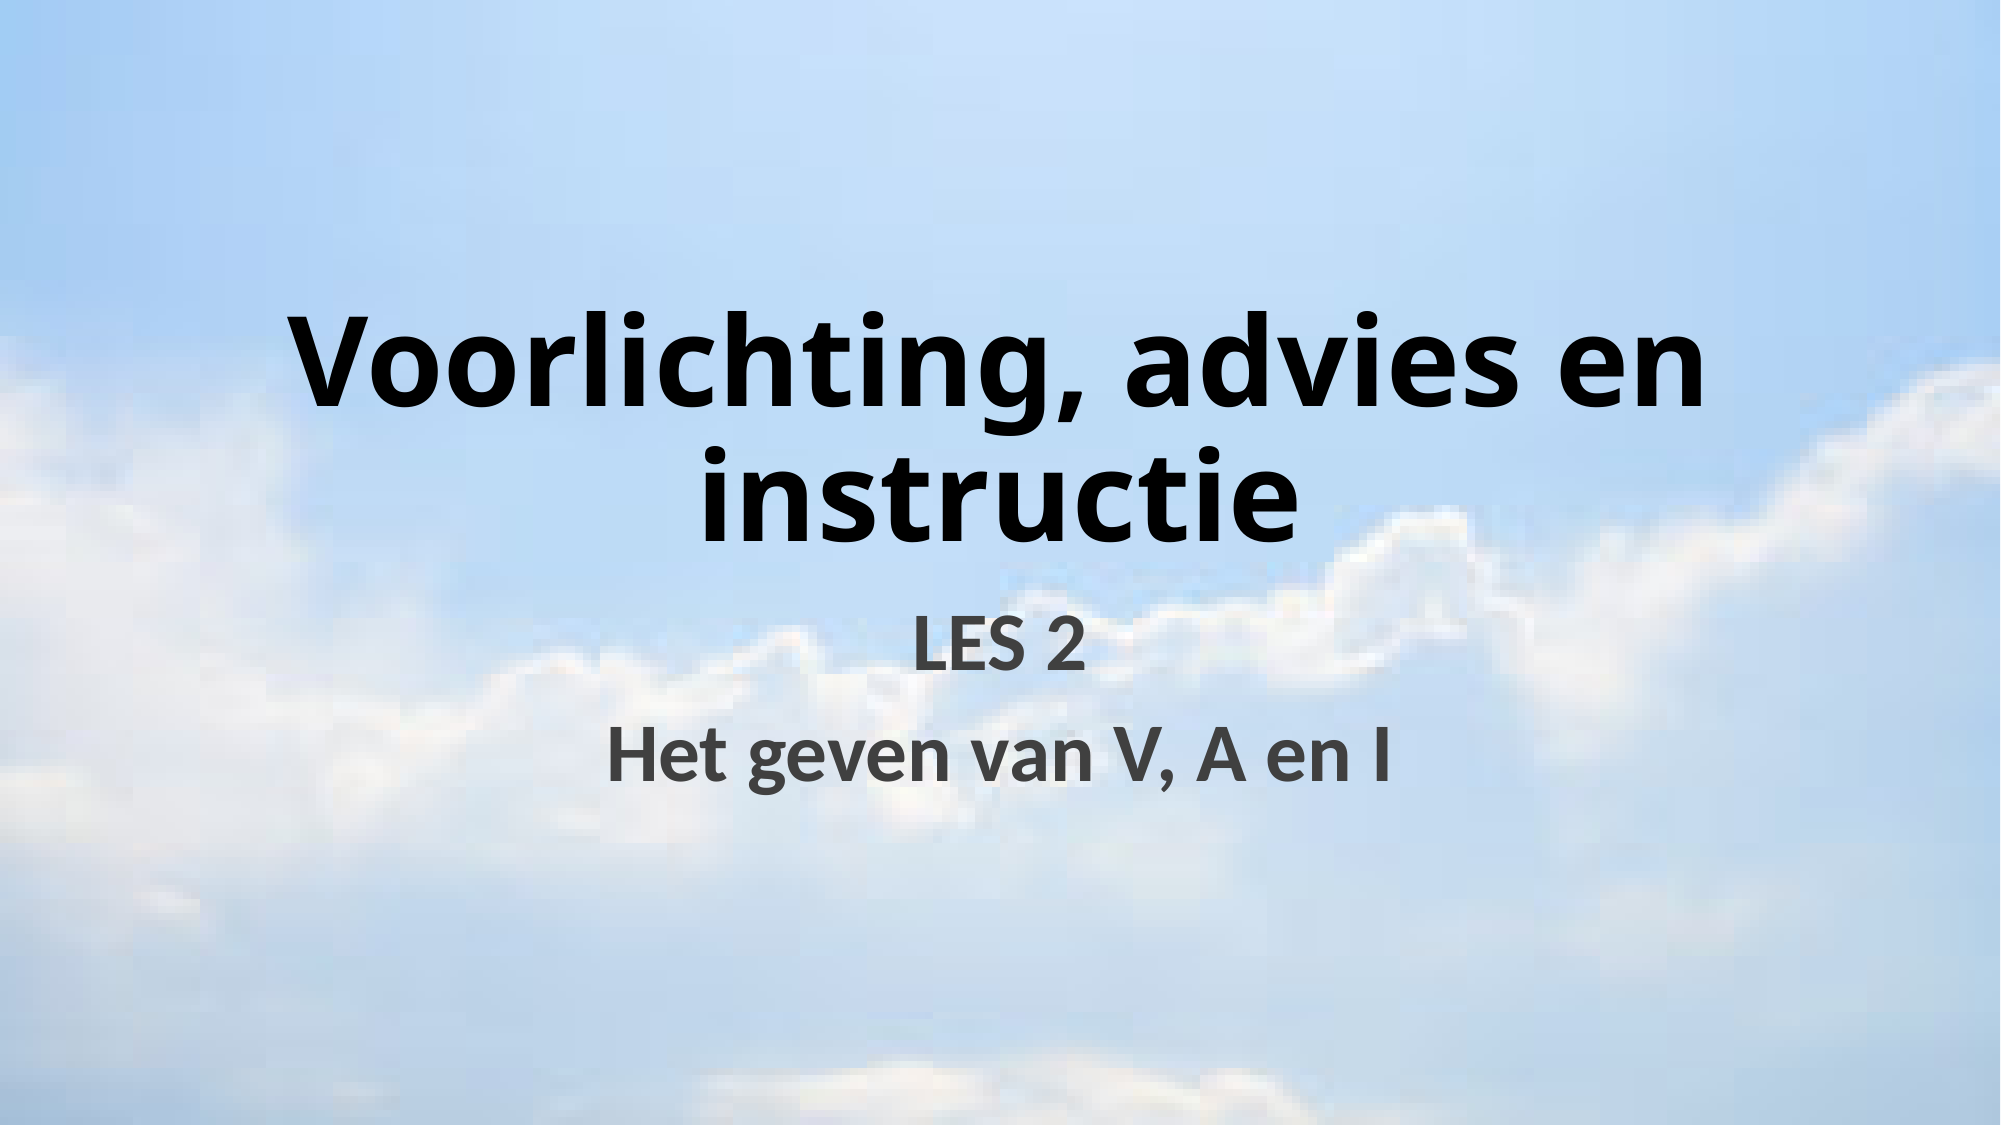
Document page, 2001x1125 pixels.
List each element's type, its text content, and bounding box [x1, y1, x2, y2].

picture [0, 0, 2001, 1125]
subtitle LES 2 Het geven van V, A en I [249, 590, 1750, 863]
title Voorlichting, advies en instructie [249, 184, 1750, 577]
